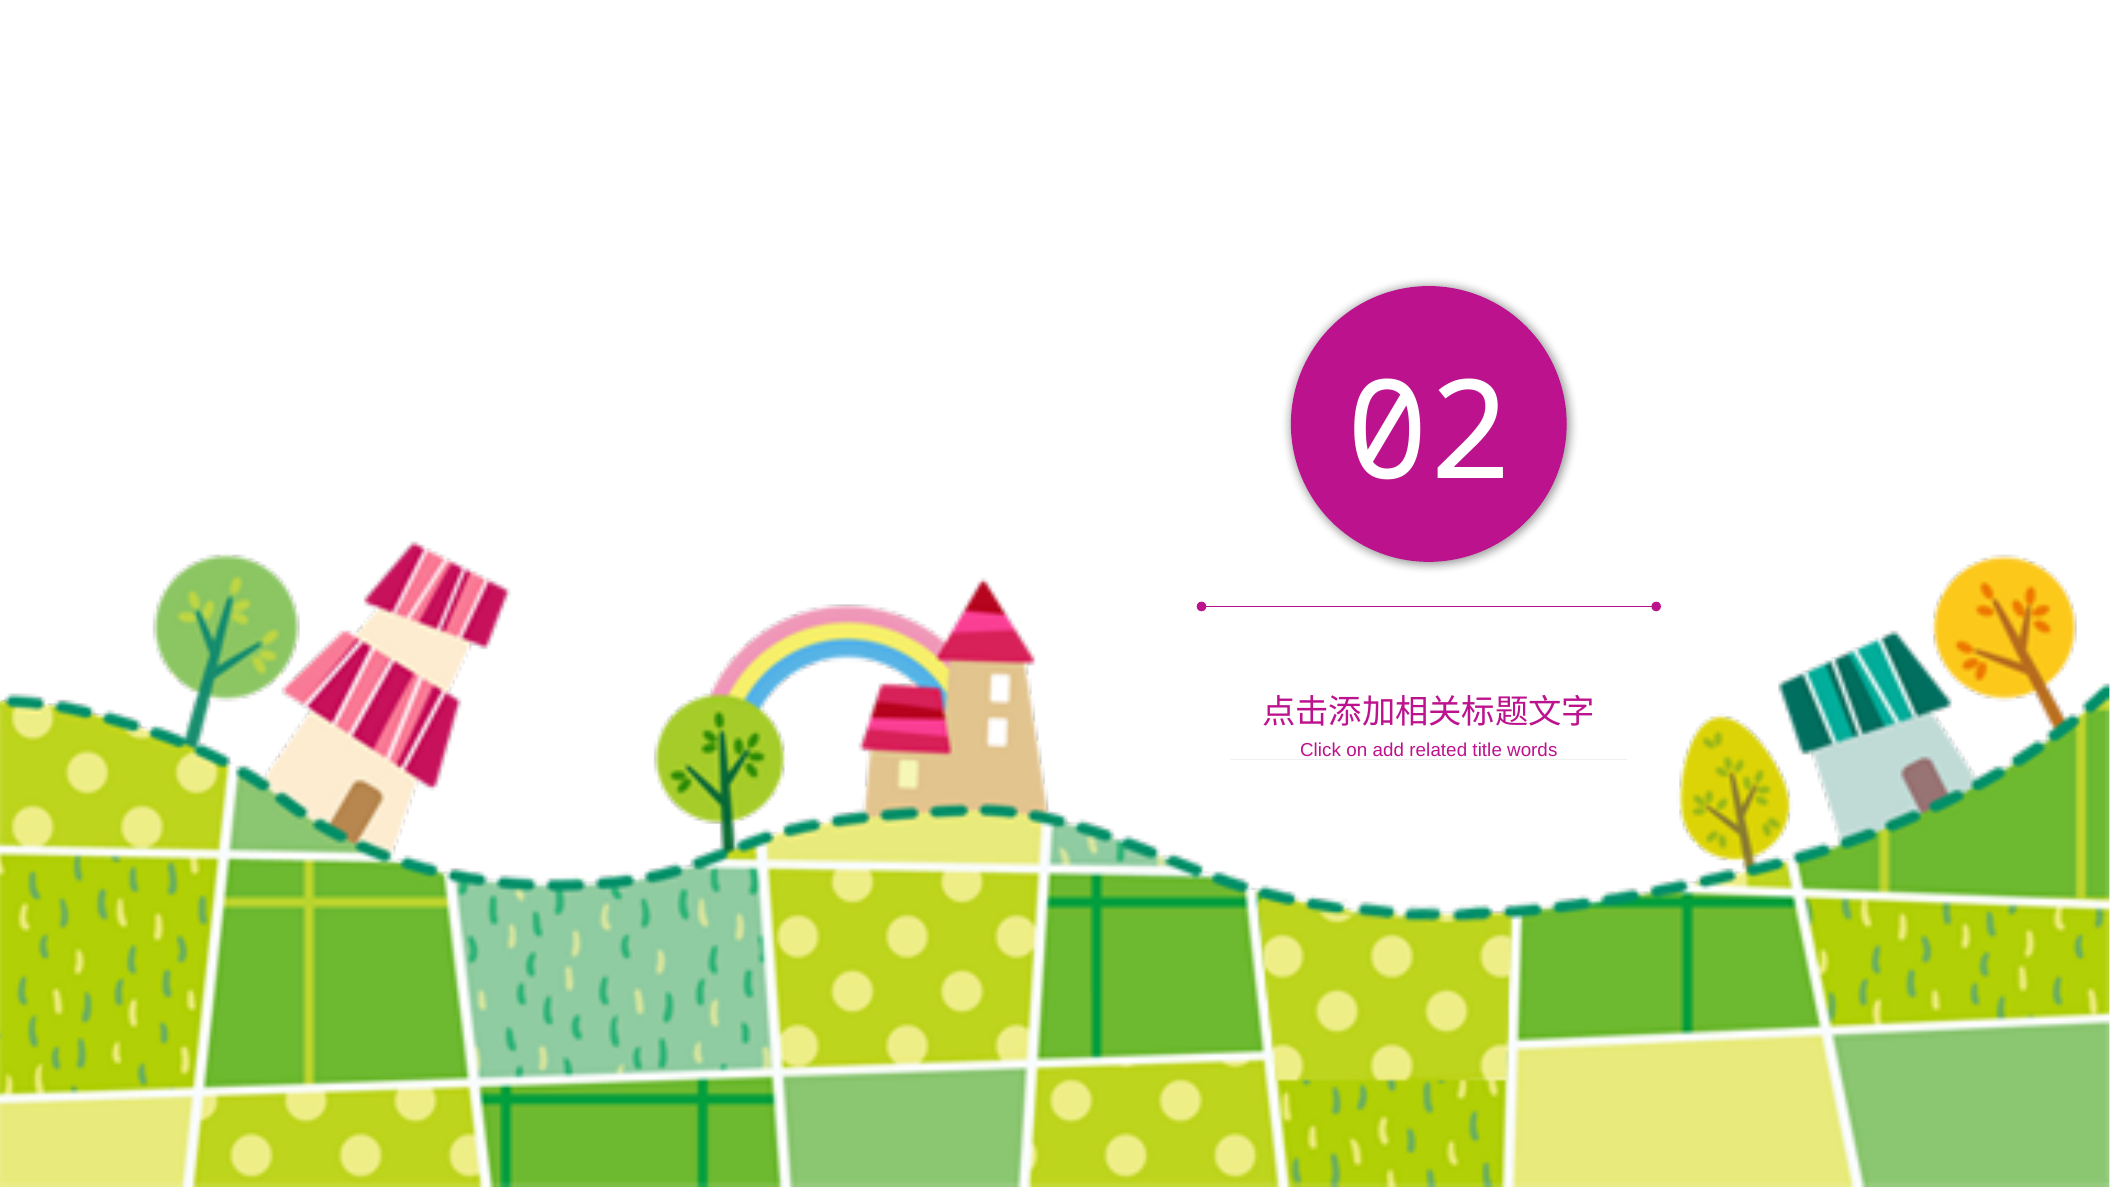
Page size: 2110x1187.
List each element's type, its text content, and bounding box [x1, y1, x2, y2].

text_box 02 [1289, 285, 1568, 504]
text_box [1197, 602, 1660, 611]
picture [0, 504, 2110, 1187]
